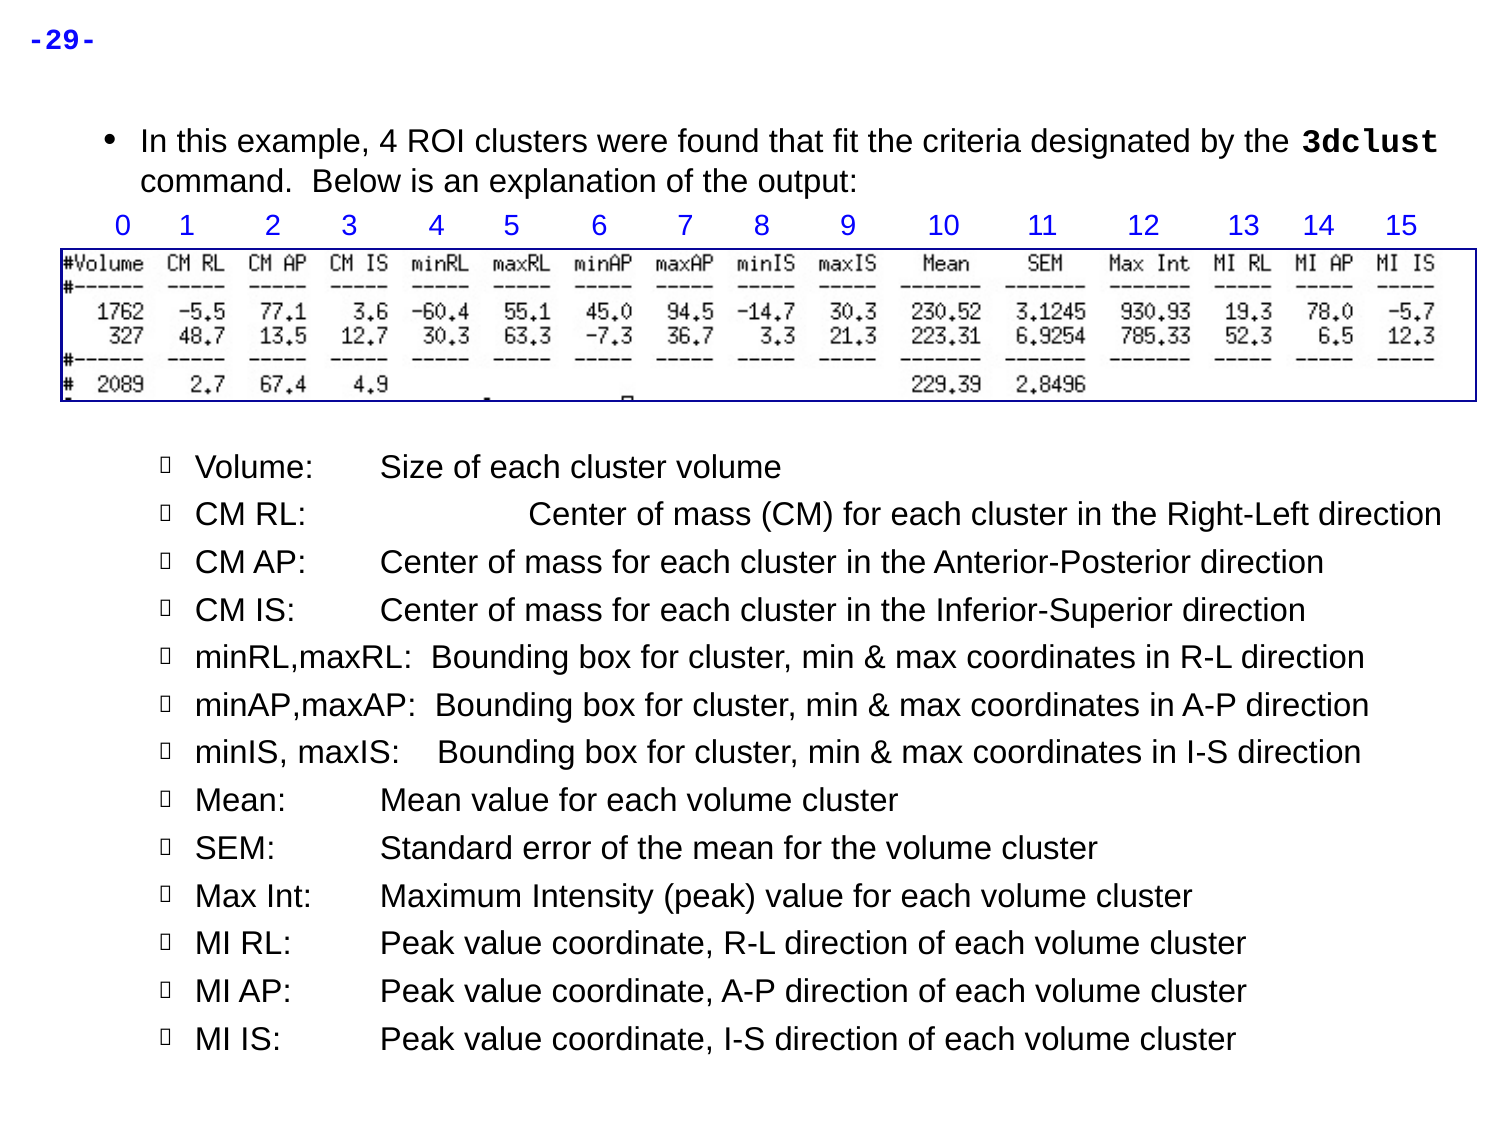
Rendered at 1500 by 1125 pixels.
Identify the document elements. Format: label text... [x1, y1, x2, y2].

picture [62, 249, 1476, 400]
text_box 2 [250, 198, 297, 248]
text_box 7 [662, 198, 709, 248]
text_box In this example, 4 ROI clusters were found that fit the criteria designated by the 3dclust command. Below is an explanation of the output: Volume: Size of each cluster volume CM RL: Center of mass (CM) for each cluster in the Right-Left direction CM AP: Center of mass for each cluster in the Anterior-Posterior direction CM IS: Center of mass for each cluster in the Inferior-Superior direction minRL,maxRL: Bounding box for cluster, min & max coordinates in R-L direction minAP,maxAP: Bounding box for cluster, min & max coordinates in A-P direction minIS, maxIS: Bounding box for cluster, min & max coordinates in I-S direction Mean: Mean value for each volume cluster SEM: Standard error of the mean for the volume cluster Max Int: Maximum Intensity (peak) value for each volume cluster MI RL: Peak value coordinate, R-L direction of each volume cluster MI AP: Peak value coordinate, A-P direction of each volume cluster MI IS: Peak value coordinate, I-S direction of each volume cluster [87, 408, 1463, 1075]
text_box 14 [1287, 198, 1350, 248]
text_box 9 [825, 198, 872, 248]
text_box 13 [1212, 198, 1275, 248]
text_box 6 [576, 198, 623, 248]
text_box 0 [100, 198, 147, 248]
text_box 1 [164, 198, 210, 248]
text_box 12 [1112, 198, 1175, 248]
text_box 8 [739, 198, 785, 248]
text_box 11 [1012, 198, 1075, 248]
text_box 3 [326, 198, 373, 248]
text_box In this example, 4 ROI clusters were found that fit the criteria designated by the 3dclust command. Below is an explanation of the output: Volume: Size of each cluster volume CM RL: Center of mass (CM) for each cluster in the Right-Left direction CM AP: Center of mass for each cluster in the Anterior-Posterior direction CM IS: Center of mass for each cluster in the Inferior-Superior direction minRL,maxRL: Bounding box for cluster, min & max coordinates in R-L direction minAP,maxAP: Bounding box for cluster, min & max coordinates in A-P direction minIS, maxIS: Bounding box for cluster, min & max coordinates in I-S direction Mean: Mean value for each volume cluster SEM: Standard error of the mean for the volume cluster Max Int: Maximum Intensity (peak) value for each volume cluster MI RL: Peak value coordinate, R-L direction of each volume cluster MI AP: Peak value coordinate, A-P direction of each volume cluster MI IS: Peak value coordinate, I-S direction of each volume cluster [87, 112, 1463, 248]
text_box 15 [1370, 198, 1433, 248]
text_box 4 [414, 198, 460, 248]
text_box 10 [912, 198, 975, 248]
text_box 5 [489, 198, 535, 248]
